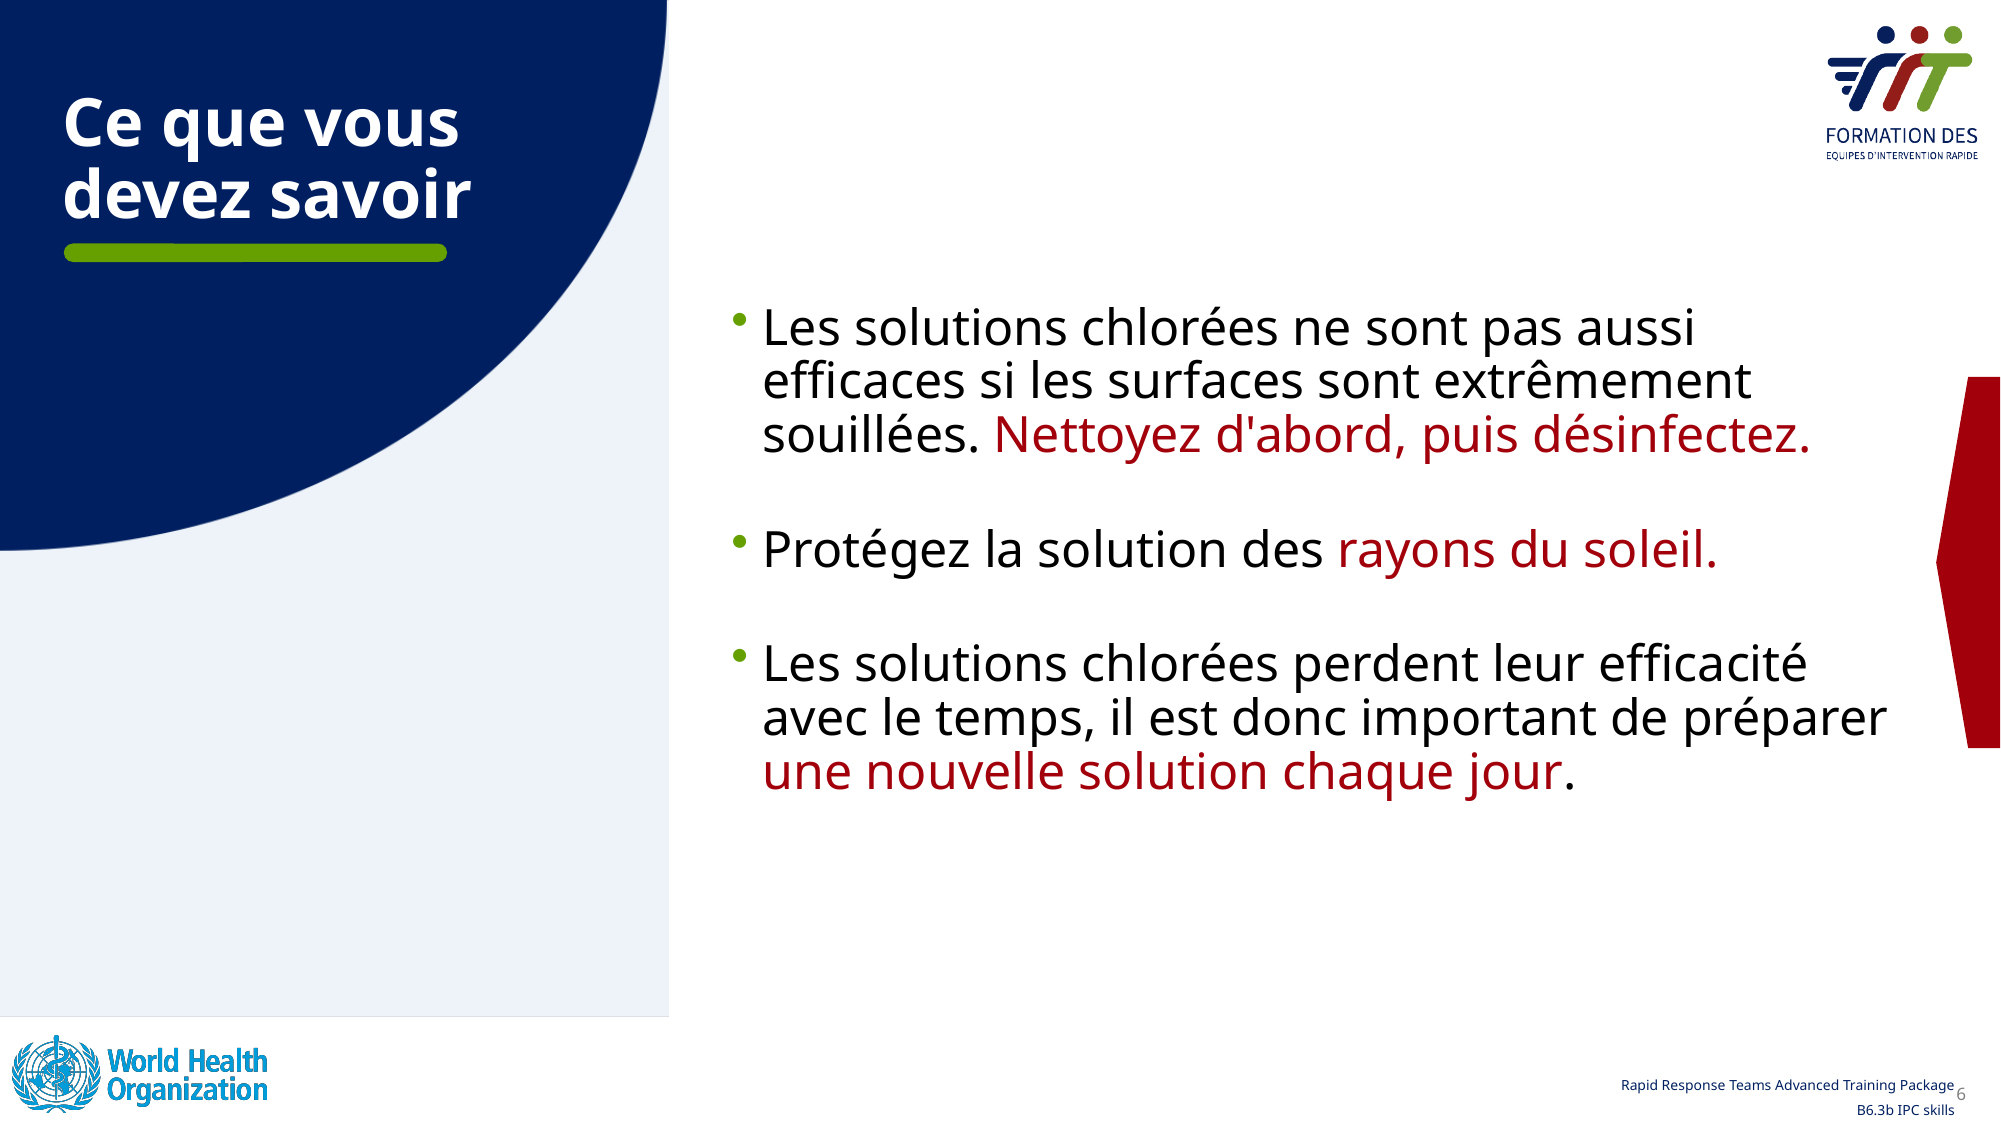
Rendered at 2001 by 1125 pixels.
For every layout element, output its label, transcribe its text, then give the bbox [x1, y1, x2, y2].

picture [12, 1083, 48, 1113]
picture [12, 1035, 54, 1068]
picture [22, 1062, 26, 1077]
picture [34, 1054, 43, 1078]
picture [0, 0, 669, 1018]
picture [30, 1083, 37, 1091]
picture [50, 1108, 62, 1113]
picture [59, 1035, 267, 1113]
title Ce que vous devez savoir [54, 77, 540, 317]
text_box Les solutions chlorées ne sont pas aussi efficaces si les surfaces sont extrêmement souillées. Nettoyez d'abord, puis désinfectez. Protégez la solution des rayons du soleil. Les solutions chlorées perdent leur efficacité avec le temps, il est donc important de préparer une nouvelle solution chaque jour. [716, 294, 1910, 831]
picture [1826, 25, 1978, 161]
picture [40, 1062, 47, 1070]
picture [46, 1056, 54, 1062]
picture [24, 1054, 36, 1087]
picture [36, 1088, 78, 1105]
picture [71, 1053, 90, 1091]
